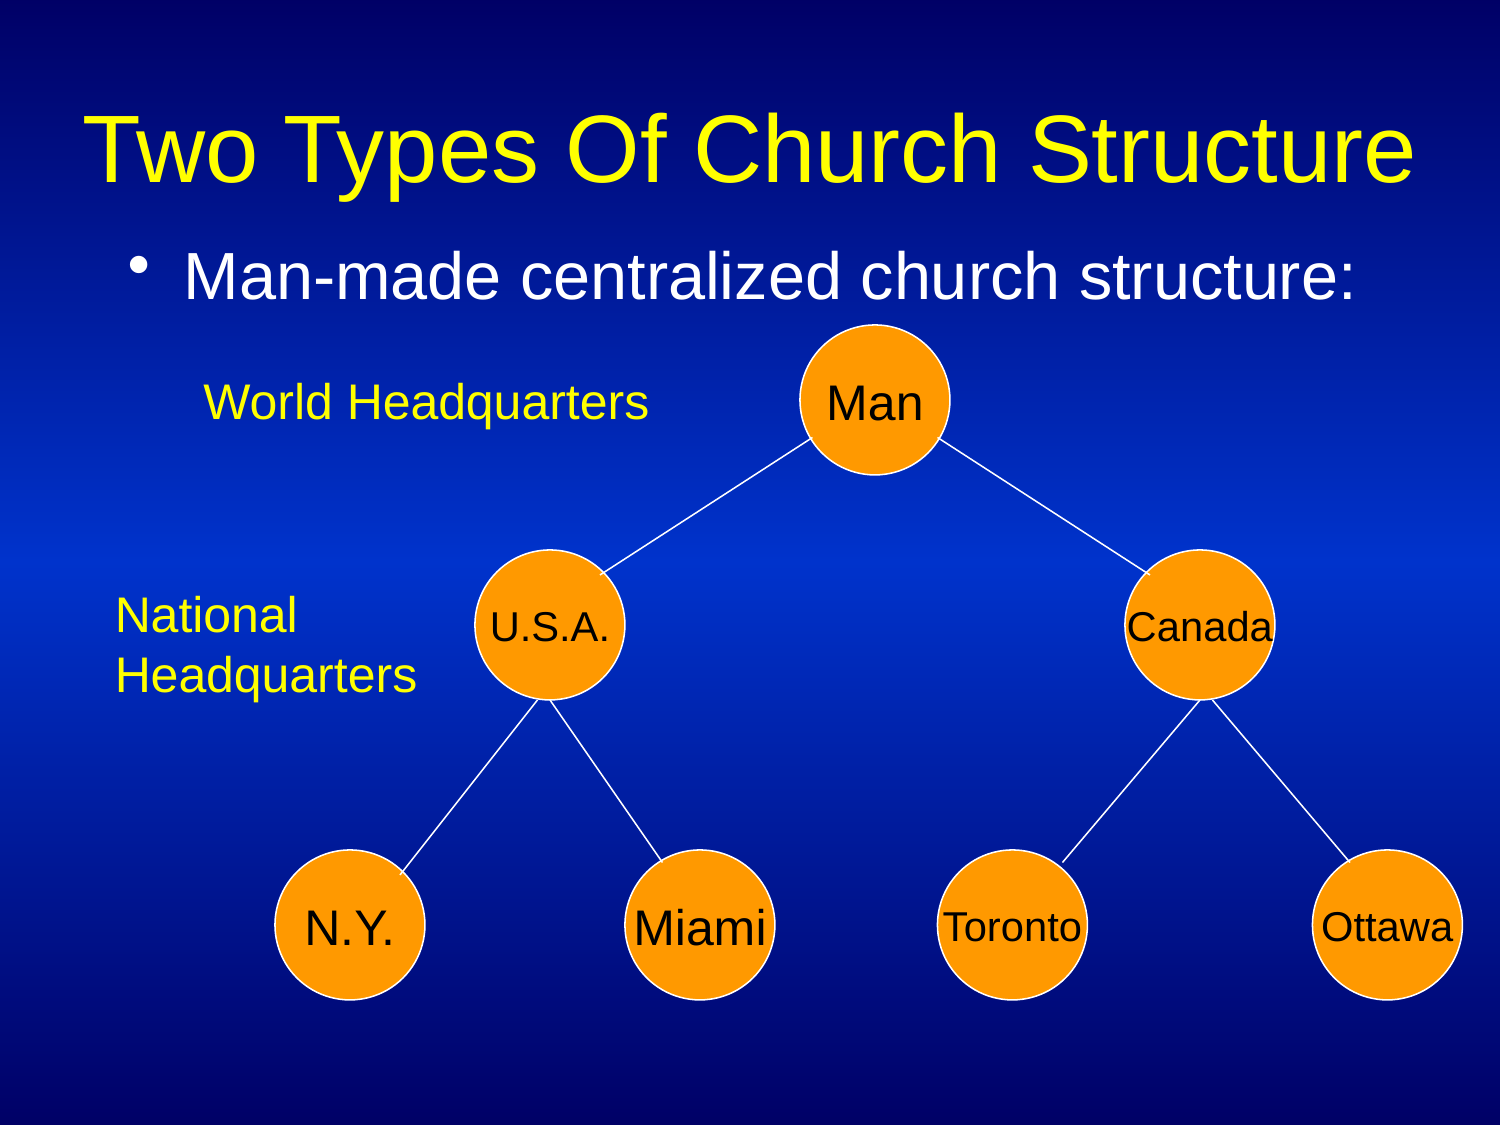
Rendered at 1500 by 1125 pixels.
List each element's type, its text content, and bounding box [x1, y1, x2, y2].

list Man-made centralized church structure: [112, 224, 1463, 325]
text_box Man [799, 324, 950, 475]
text_box Canada [1124, 549, 1275, 700]
text_box Ottawa [1312, 849, 1463, 1000]
text_box Toronto [937, 849, 1088, 1000]
text_box World Headquarters [188, 362, 665, 438]
text_box National Headquarters [99, 574, 450, 710]
title Two Types Of Church Structure [37, 50, 1463, 238]
text_box N.Y. [274, 849, 425, 1000]
text_box U.S.A. [474, 549, 625, 700]
text_box Miami [624, 849, 775, 1000]
